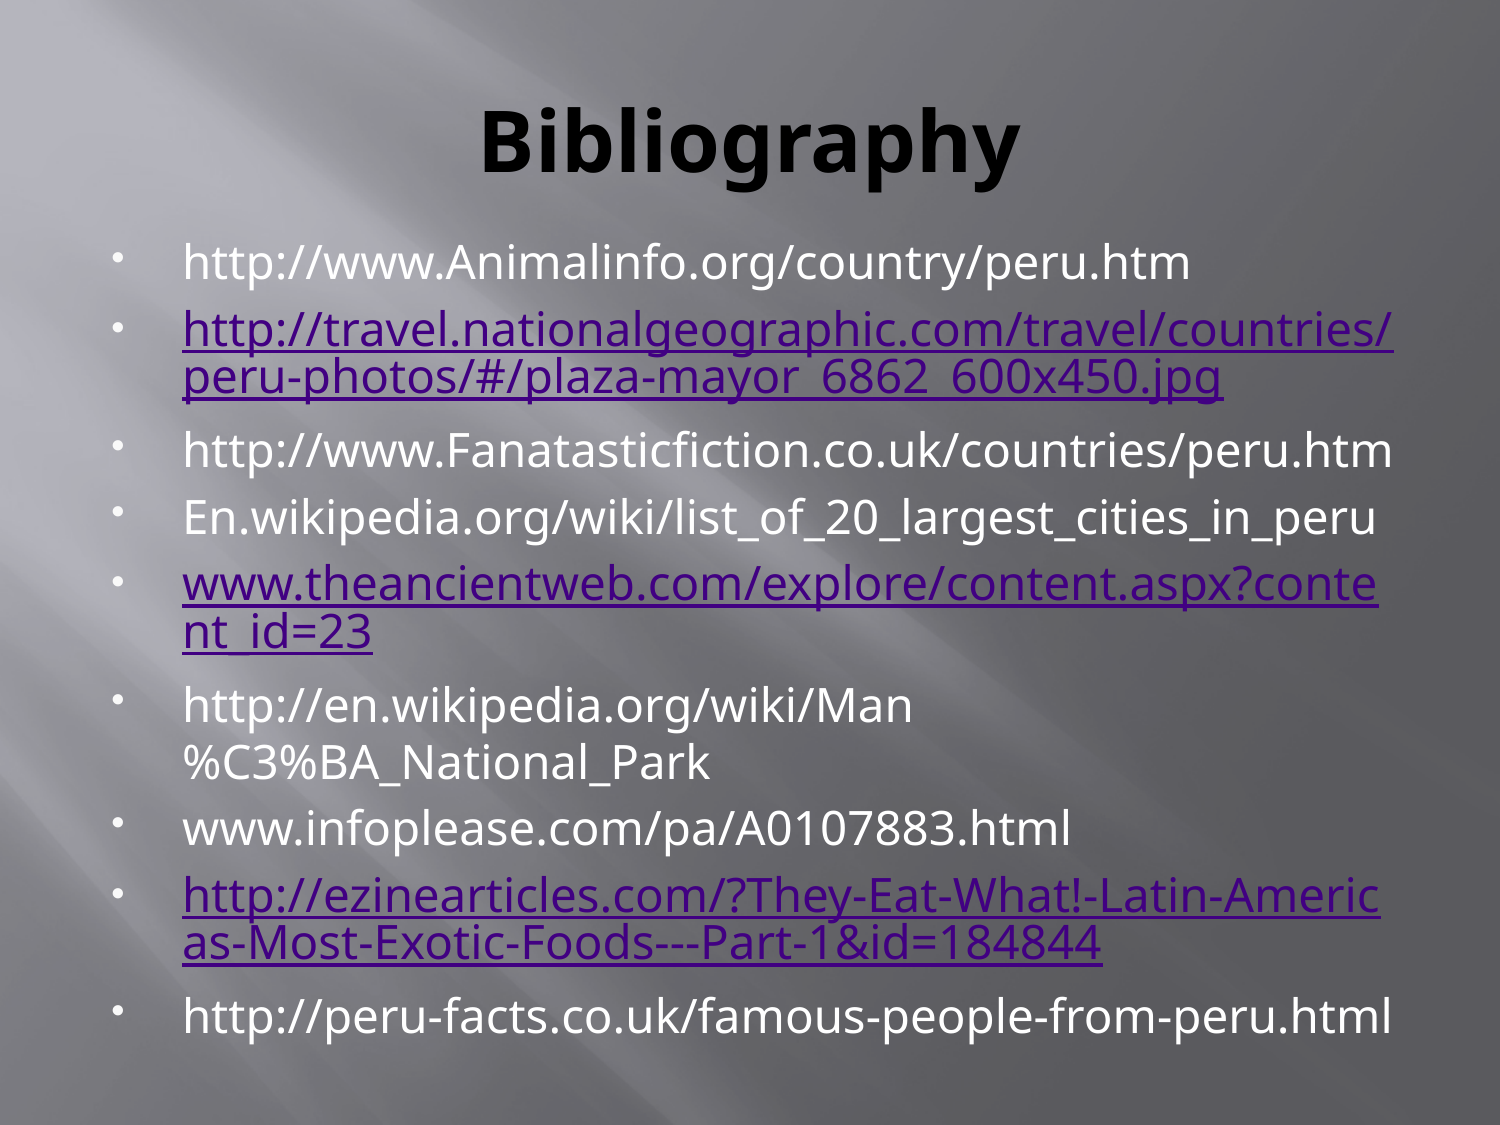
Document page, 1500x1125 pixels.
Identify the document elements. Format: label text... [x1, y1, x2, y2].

title Bibliography [75, 45, 1425, 233]
list http://www.Animalinfo.org/country/peru.htm http://travel.nationalgeographic.com/travel/countries/peru-photos/#/plaza-mayor_6862_600x450.jpg http://www.Fanatasticfiction.co.uk/countries/peru.htm En.wikipedia.org/wiki/list_of_20_largest_cities_in_peru www.theancientweb.com/explore/content.aspx?content_id=23 http://en.wikipedia.org/wiki/Man%C3%BA_National_Park www.infoplease.com/pa/A0107883.html http://ezinearticles.com/?They-Eat-What!-Latin-Americas-Most-Exotic-Foods---Part-1&id=184844 http://peru-facts.co.uk/famous-people-from-peru.html [75, 224, 1413, 1075]
